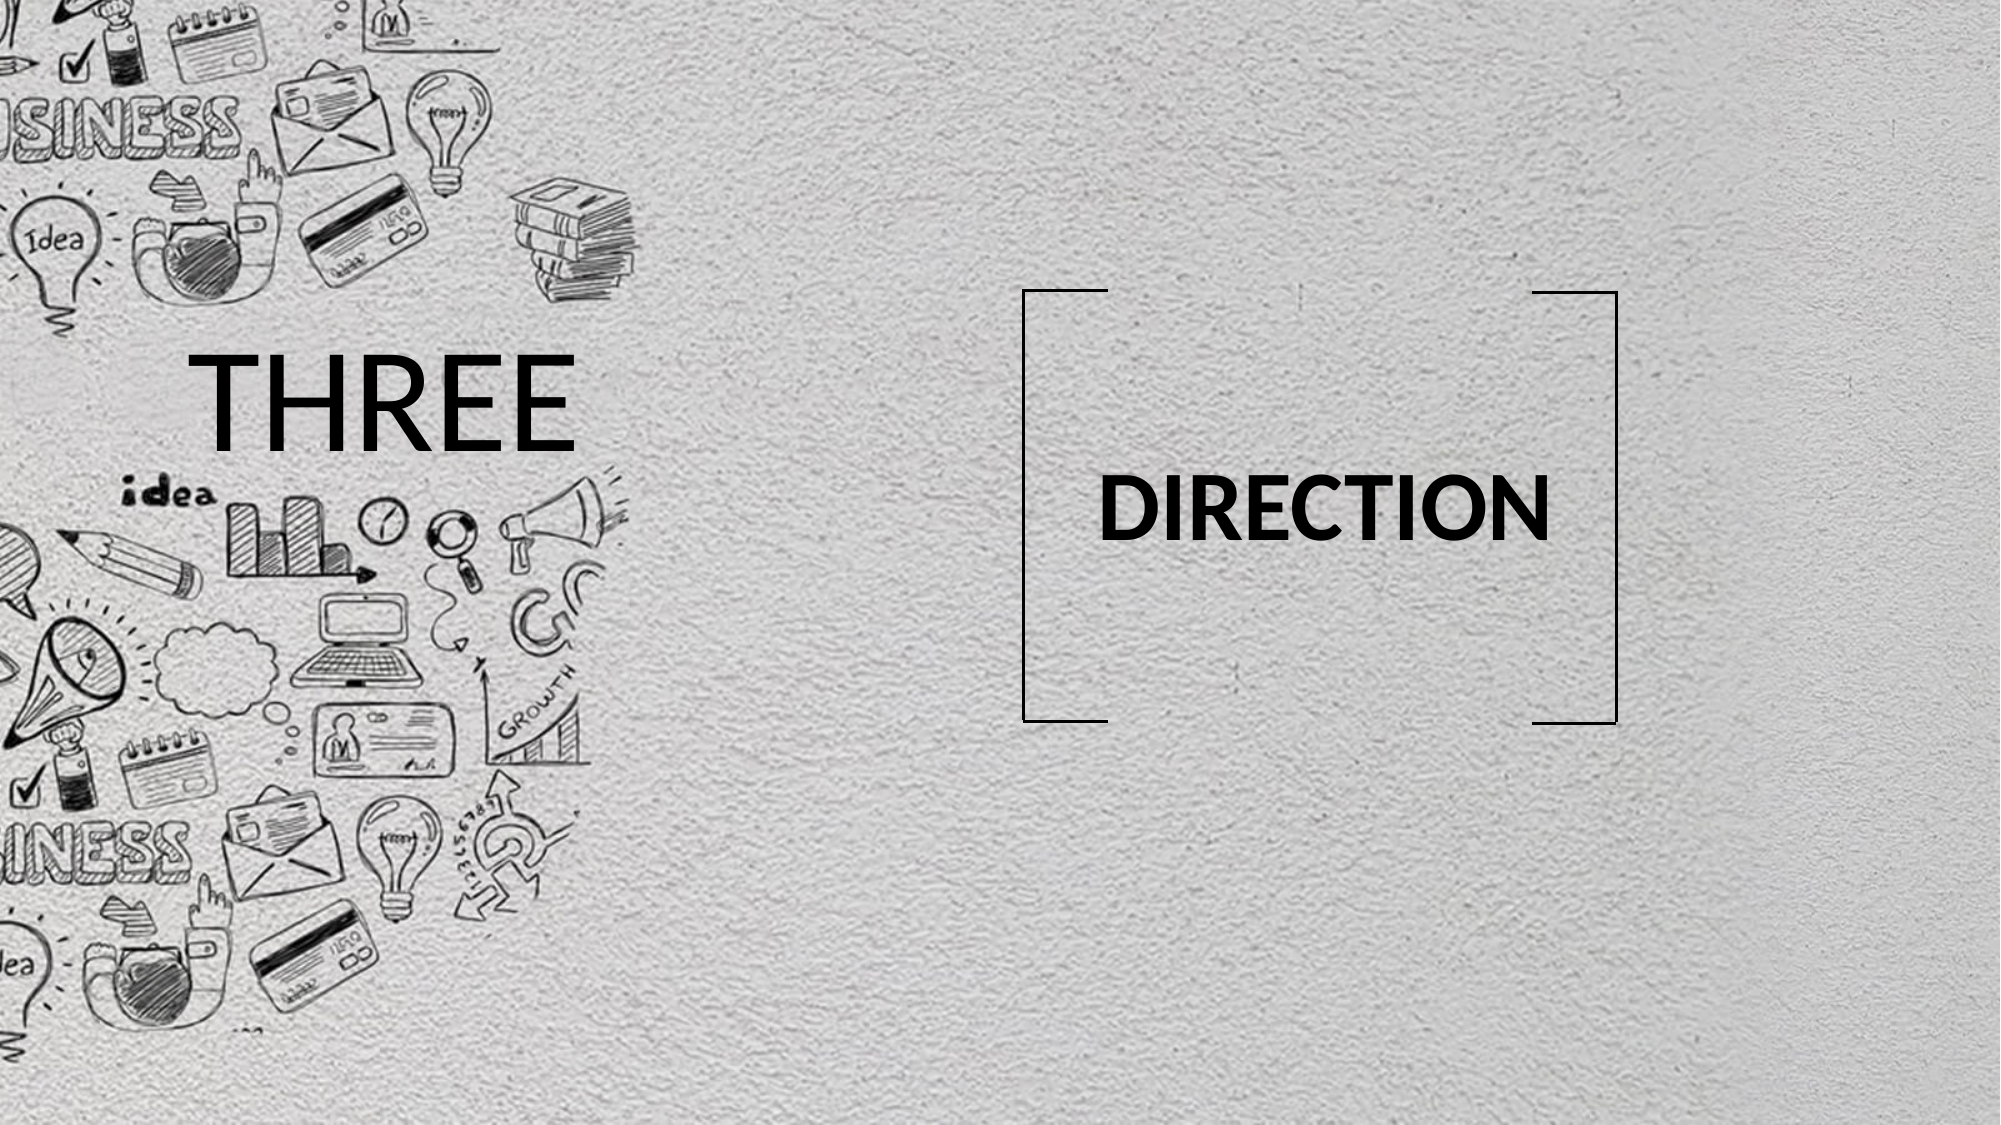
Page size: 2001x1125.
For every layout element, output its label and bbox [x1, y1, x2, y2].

text_box [1531, 290, 1617, 724]
text_box [1023, 289, 1108, 722]
picture [0, 0, 2000, 1125]
